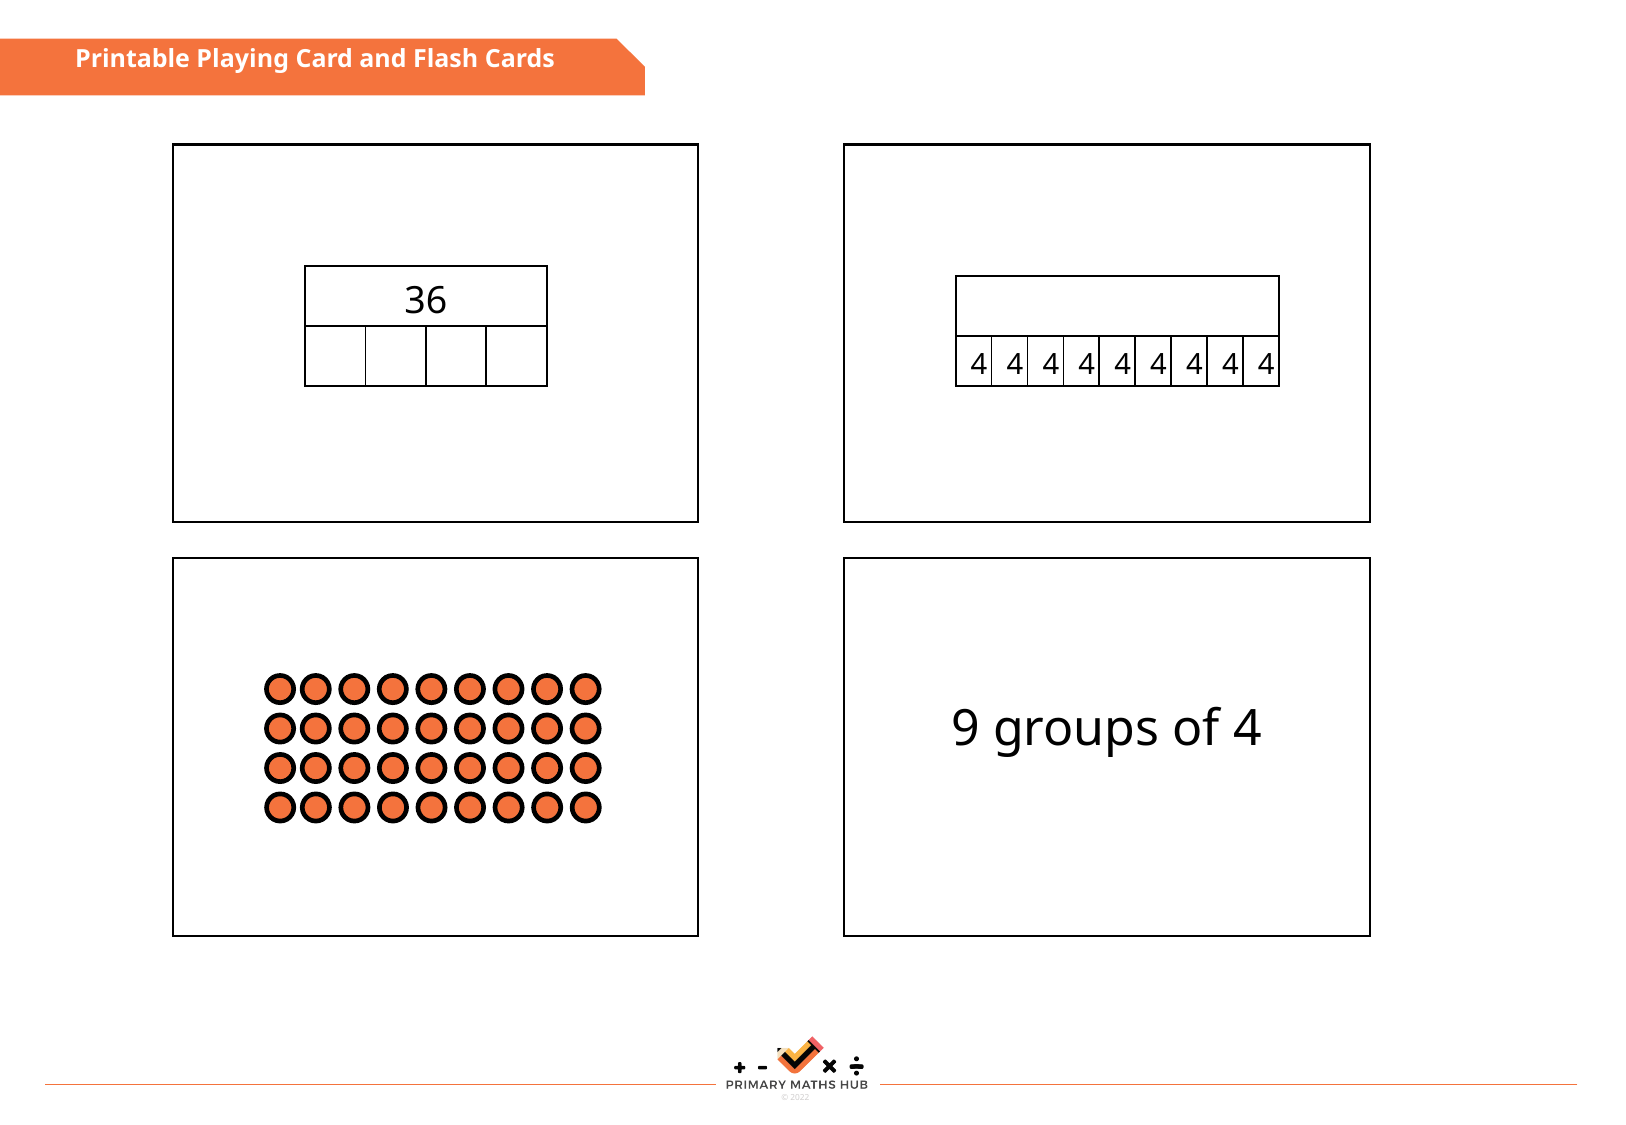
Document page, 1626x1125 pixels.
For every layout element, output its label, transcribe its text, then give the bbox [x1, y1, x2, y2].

text_box [378, 713, 408, 744]
text_box [301, 753, 331, 783]
text_box [301, 713, 331, 744]
text_box [416, 792, 447, 823]
text_box [265, 713, 295, 744]
table_cell 4 [957, 337, 991, 385]
table_cell 4 [1100, 337, 1134, 385]
text_box [265, 674, 295, 704]
table_cell [427, 327, 485, 385]
table_cell [366, 327, 425, 385]
text_box © 2022 [720, 1084, 870, 1110]
text_box [416, 713, 447, 744]
text_box [532, 753, 562, 783]
table_cell 4 [1064, 337, 1098, 385]
table_cell 4 [1208, 337, 1242, 385]
text_box [493, 792, 524, 823]
text_box [570, 713, 601, 744]
text_box [339, 713, 369, 744]
text_box [265, 792, 295, 823]
text_box [493, 713, 524, 744]
text_box 9 groups of 4 [844, 688, 1370, 763]
text_box [378, 753, 408, 783]
text_box [532, 792, 562, 823]
text_box [843, 557, 1371, 937]
text_box Printable Playing Card and Flash Cards [0, 37, 646, 97]
text_box [172, 557, 699, 937]
table_cell [306, 327, 365, 385]
table_cell 4 [1136, 337, 1170, 385]
text_box [455, 713, 485, 744]
table_cell 4 [1028, 337, 1063, 385]
text_box [378, 792, 408, 823]
text_box [532, 674, 562, 704]
text_box [571, 792, 601, 823]
text_box [493, 753, 524, 783]
text_box [493, 674, 524, 704]
text_box [571, 753, 601, 783]
text_box [339, 674, 369, 704]
text_box [339, 792, 370, 823]
table_header 36 [306, 267, 546, 325]
text_box [172, 143, 699, 523]
table_cell 4 [1172, 337, 1206, 385]
text_box [301, 792, 331, 823]
text_box [532, 713, 562, 744]
text_box [570, 674, 601, 704]
text_box [416, 674, 447, 704]
text_box [416, 753, 447, 783]
text_box [455, 753, 485, 783]
picture [722, 1034, 872, 1094]
text_box [265, 753, 295, 783]
text_box [339, 753, 370, 783]
table_cell 4 [1244, 337, 1278, 385]
table_header [957, 277, 1278, 335]
text_box [378, 674, 408, 704]
table_cell [487, 327, 546, 385]
table_cell 4 [992, 337, 1027, 385]
text_box [301, 674, 331, 704]
text_box [455, 792, 485, 823]
text_box [455, 674, 485, 704]
text_box [843, 143, 1371, 523]
